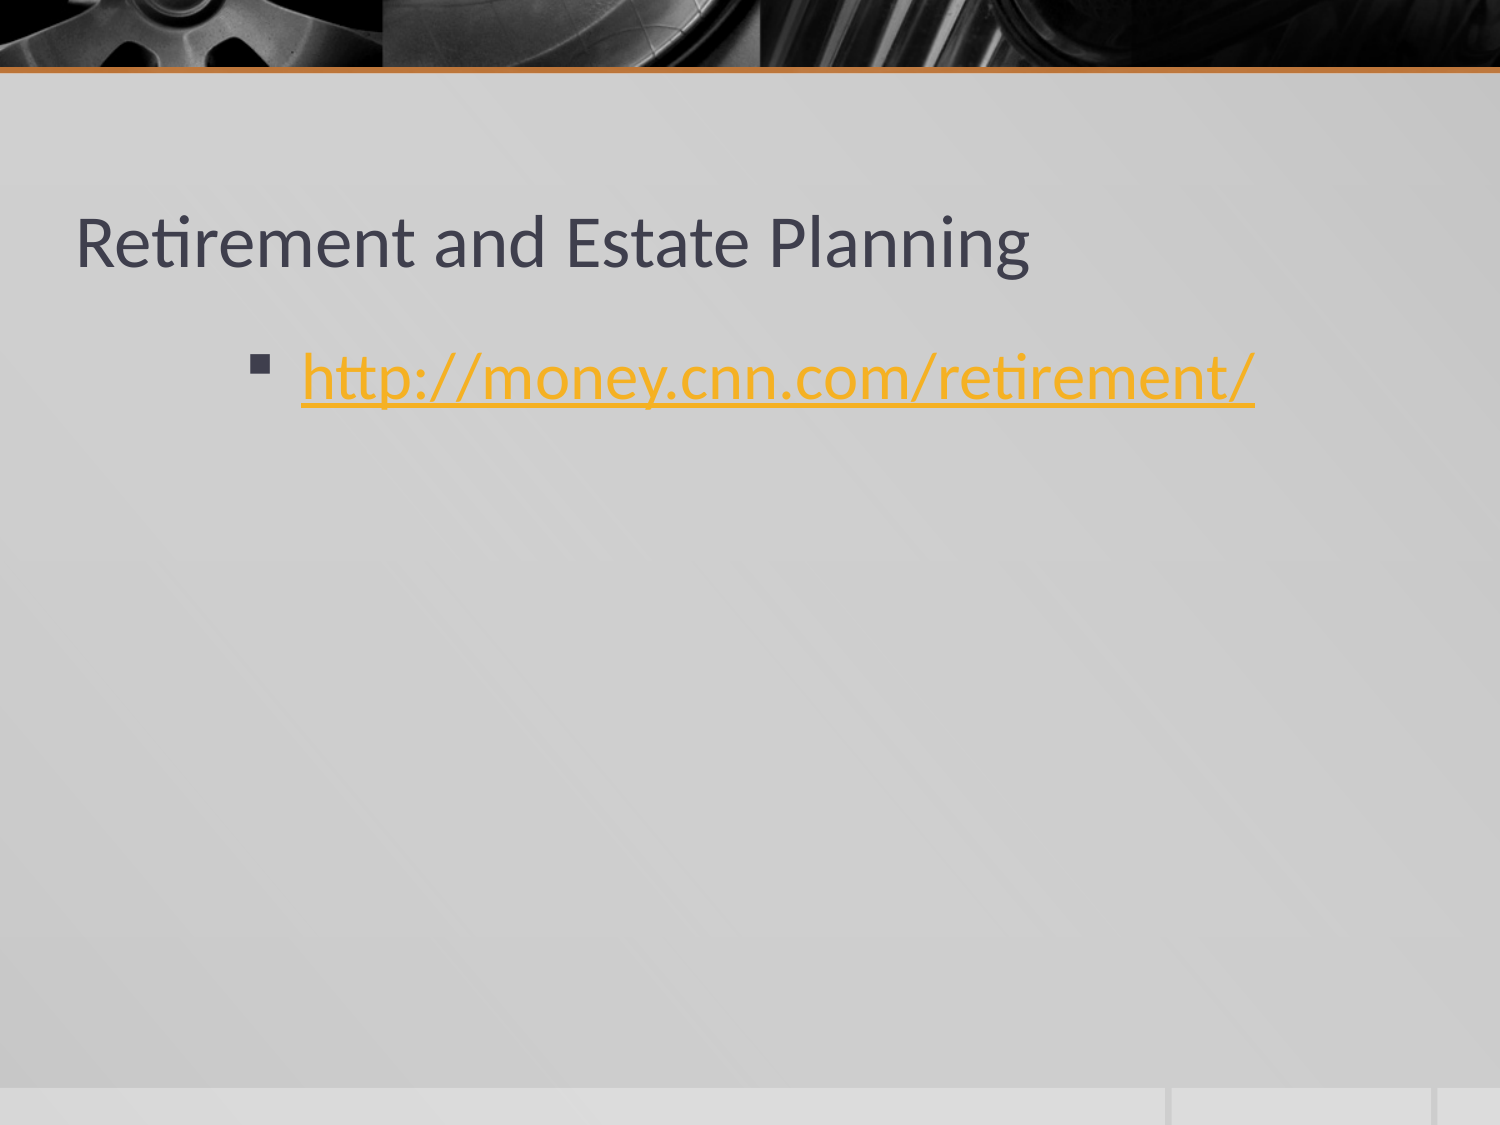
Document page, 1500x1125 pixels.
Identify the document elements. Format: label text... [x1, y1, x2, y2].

picture [0, 0, 1500, 67]
list http://money.cnn.com/retirement/ [75, 324, 1425, 1005]
title Retirement and Estate Planning [75, 162, 1425, 313]
